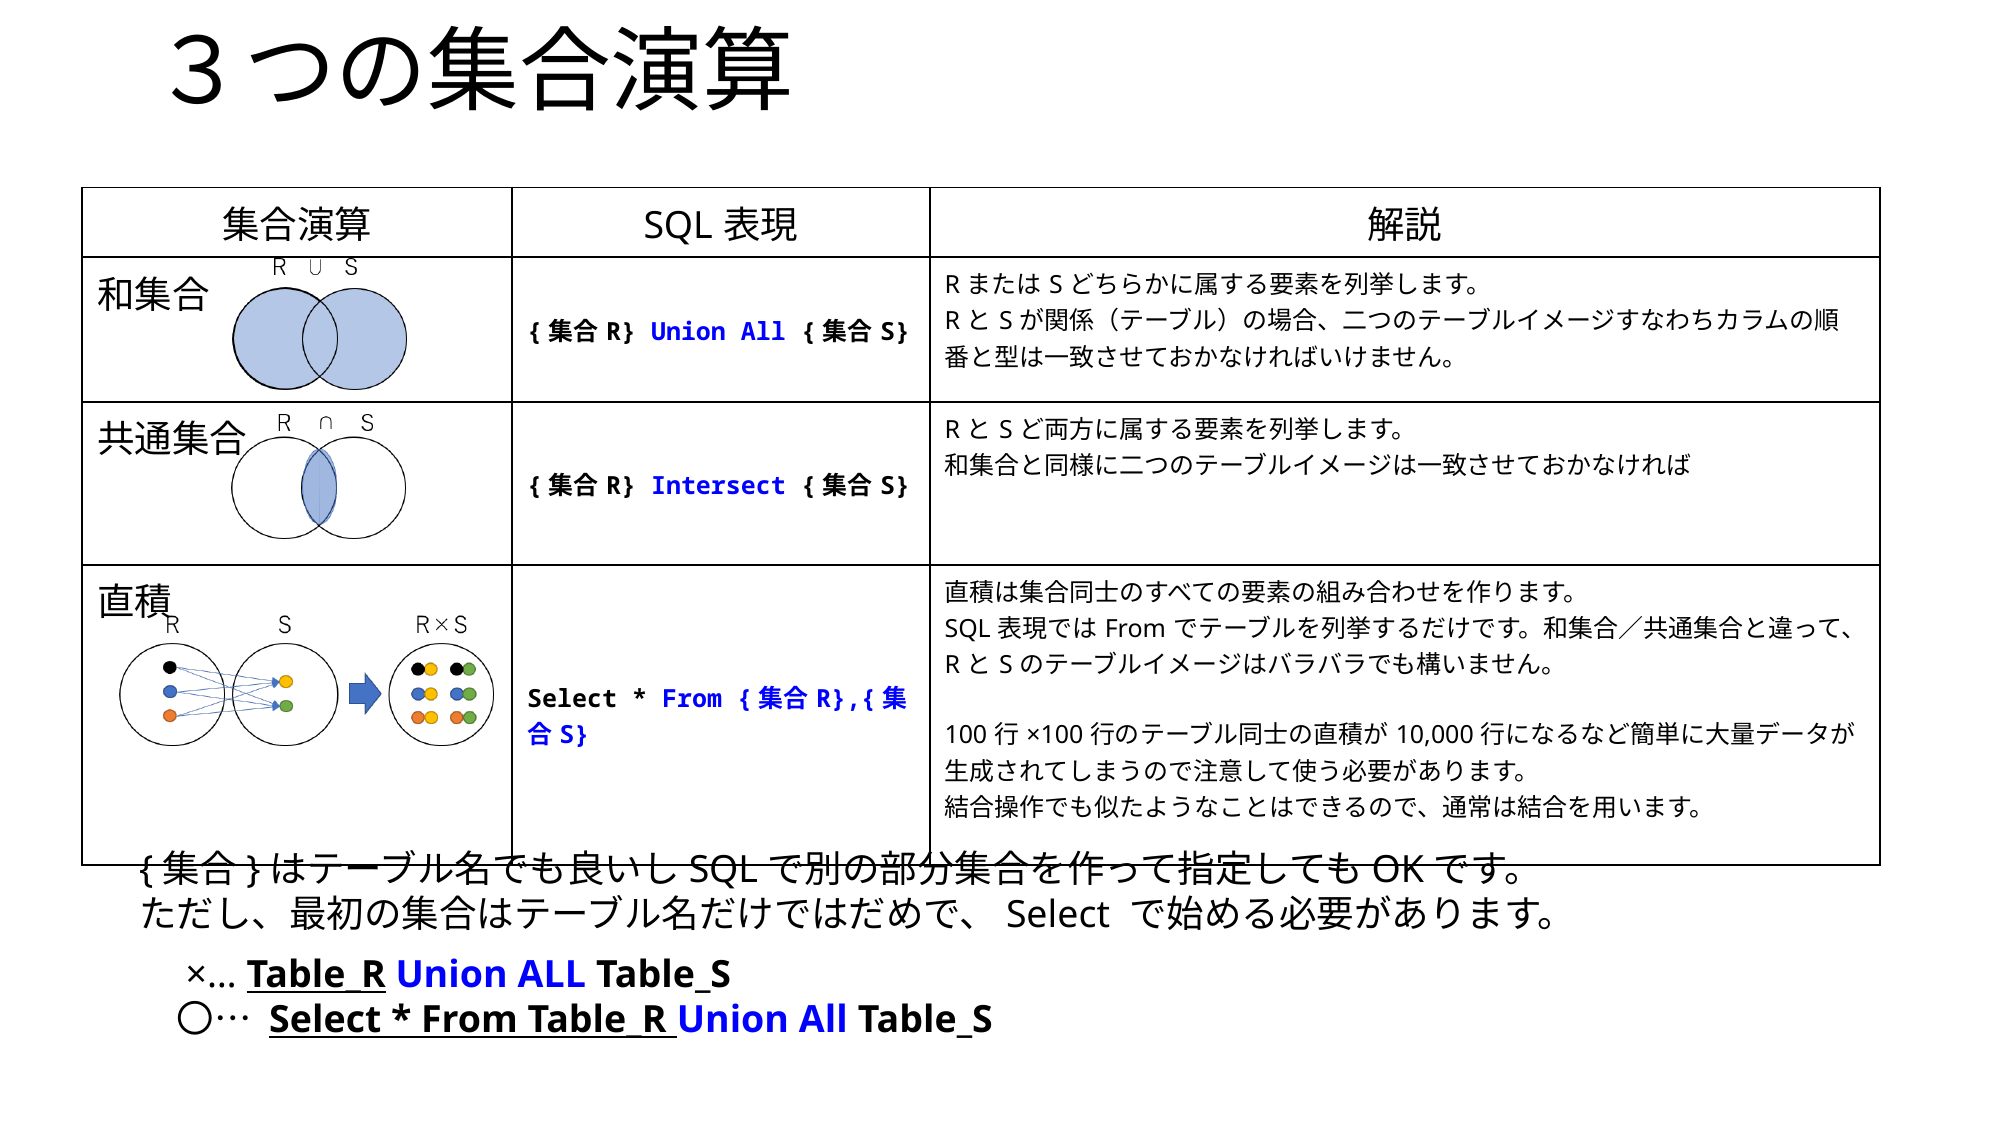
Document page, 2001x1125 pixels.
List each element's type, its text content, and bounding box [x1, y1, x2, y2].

text_box {集合}はテーブル名でも良いしSQLで別の部分集合を作って指定してもOKです。 ただし、最初の集合はテーブル名だけではだめで、Select で始める必要があります。 ×… Table_R Union ALL Table_S 〇… Select * From Table_R Union All Table_S [124, 837, 1591, 1048]
picture [232, 244, 407, 390]
table_cell {集合R} Union All {集合S} [513, 258, 929, 401]
table_cell {集合R} Intersect {集合S} [513, 403, 929, 564]
table_cell Select * From {集合R},{集合S} [513, 566, 929, 837]
table_cell 共通集合 [83, 403, 511, 564]
picture [231, 403, 406, 539]
table_cell 直積は集合同士のすべての要素の組み合わせを作ります。 SQL表現ではFromでテーブルを列挙するだけです。和集合／共通集合と違って、RとSのテーブルイメージはバラバラでも構いません。 100行×100行のテーブル同士の直積が10,000行になるなど簡単に大量データが生成されてしまうので注意して使う必要があります。 結合操作でも似たようなことはできるので、通常は結合を用います。 [931, 566, 1879, 864]
table_cell 直積 [83, 566, 511, 864]
table_cell RとSど両方に属する要素を列挙します。 和集合と同様に二つのテーブルイメージは一致させておかなければ [931, 403, 1879, 564]
table_header 解説 [931, 188, 1879, 256]
title ３つの集合演算 [137, 0, 1863, 148]
picture [119, 604, 494, 746]
table_header SQL表現 [513, 188, 929, 256]
table_cell RまたはSどちらかに属する要素を列挙します。 RとSが関係（テーブル）の場合、二つのテーブルイメージすなわちカラムの順番と型は一致させておかなければいけません。 [931, 258, 1879, 401]
table_cell 和集合 [83, 258, 511, 401]
table_header 集合演算 [83, 188, 511, 256]
